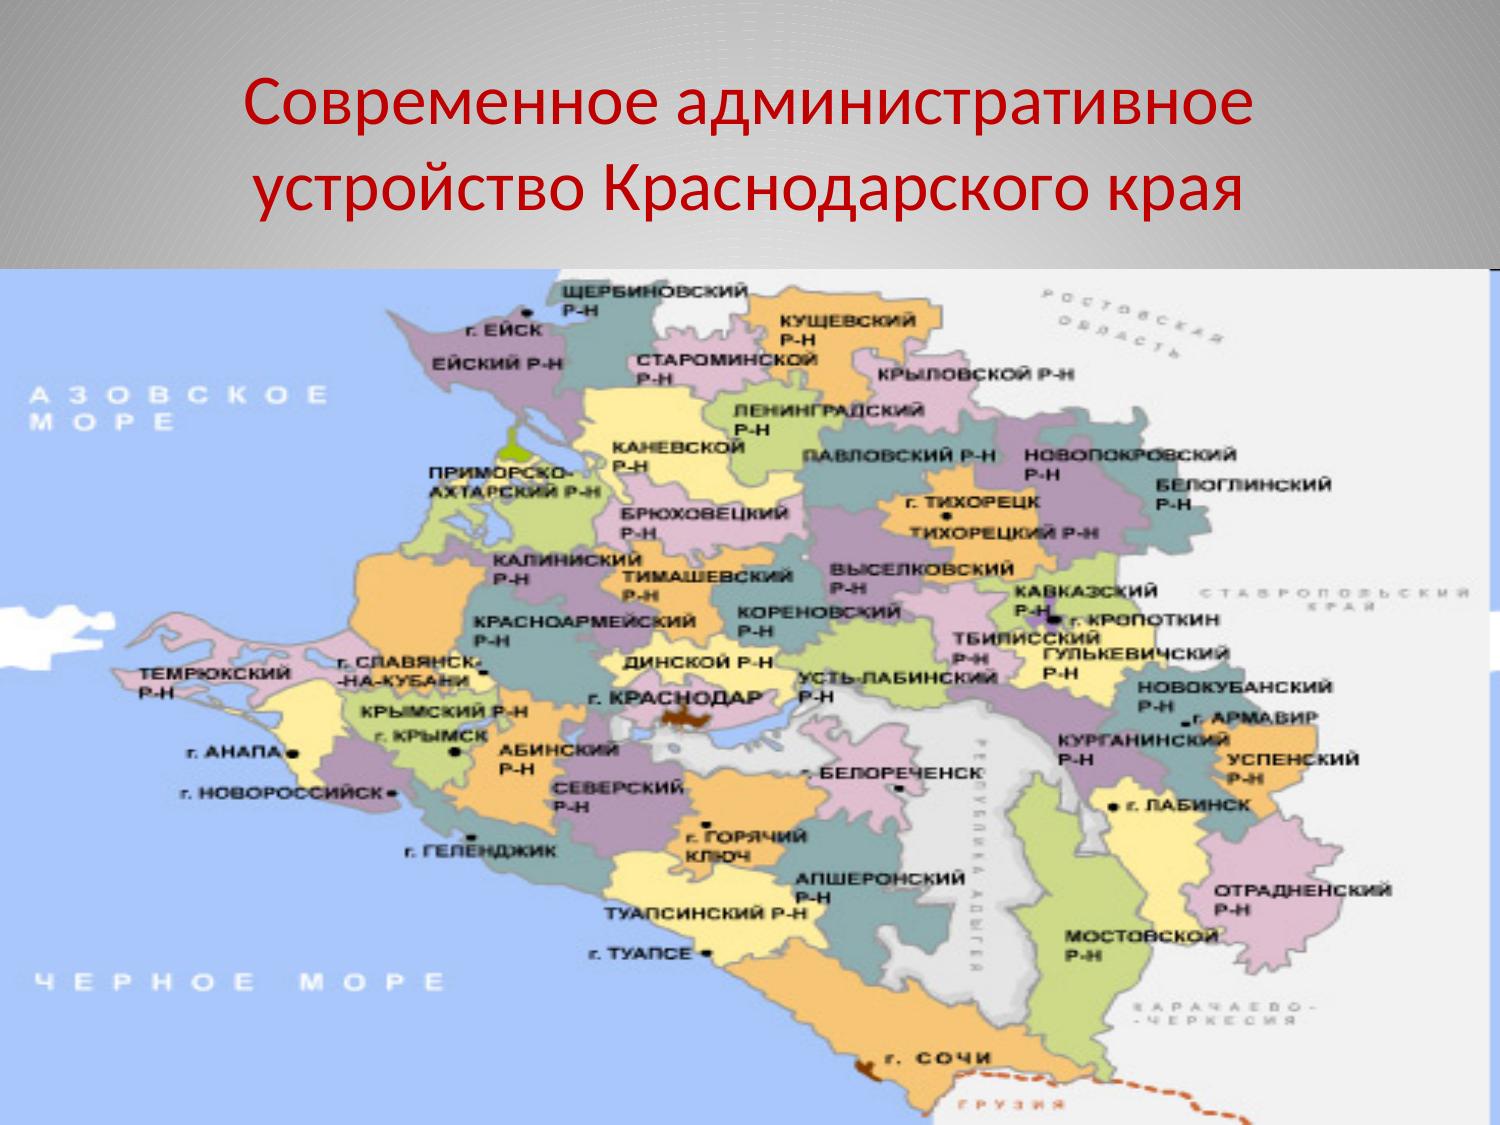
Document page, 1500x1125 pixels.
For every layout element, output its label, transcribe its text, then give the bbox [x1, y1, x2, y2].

title Современное административное устройство Краснодарского края [75, 45, 1425, 233]
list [0, 269, 1500, 1125]
